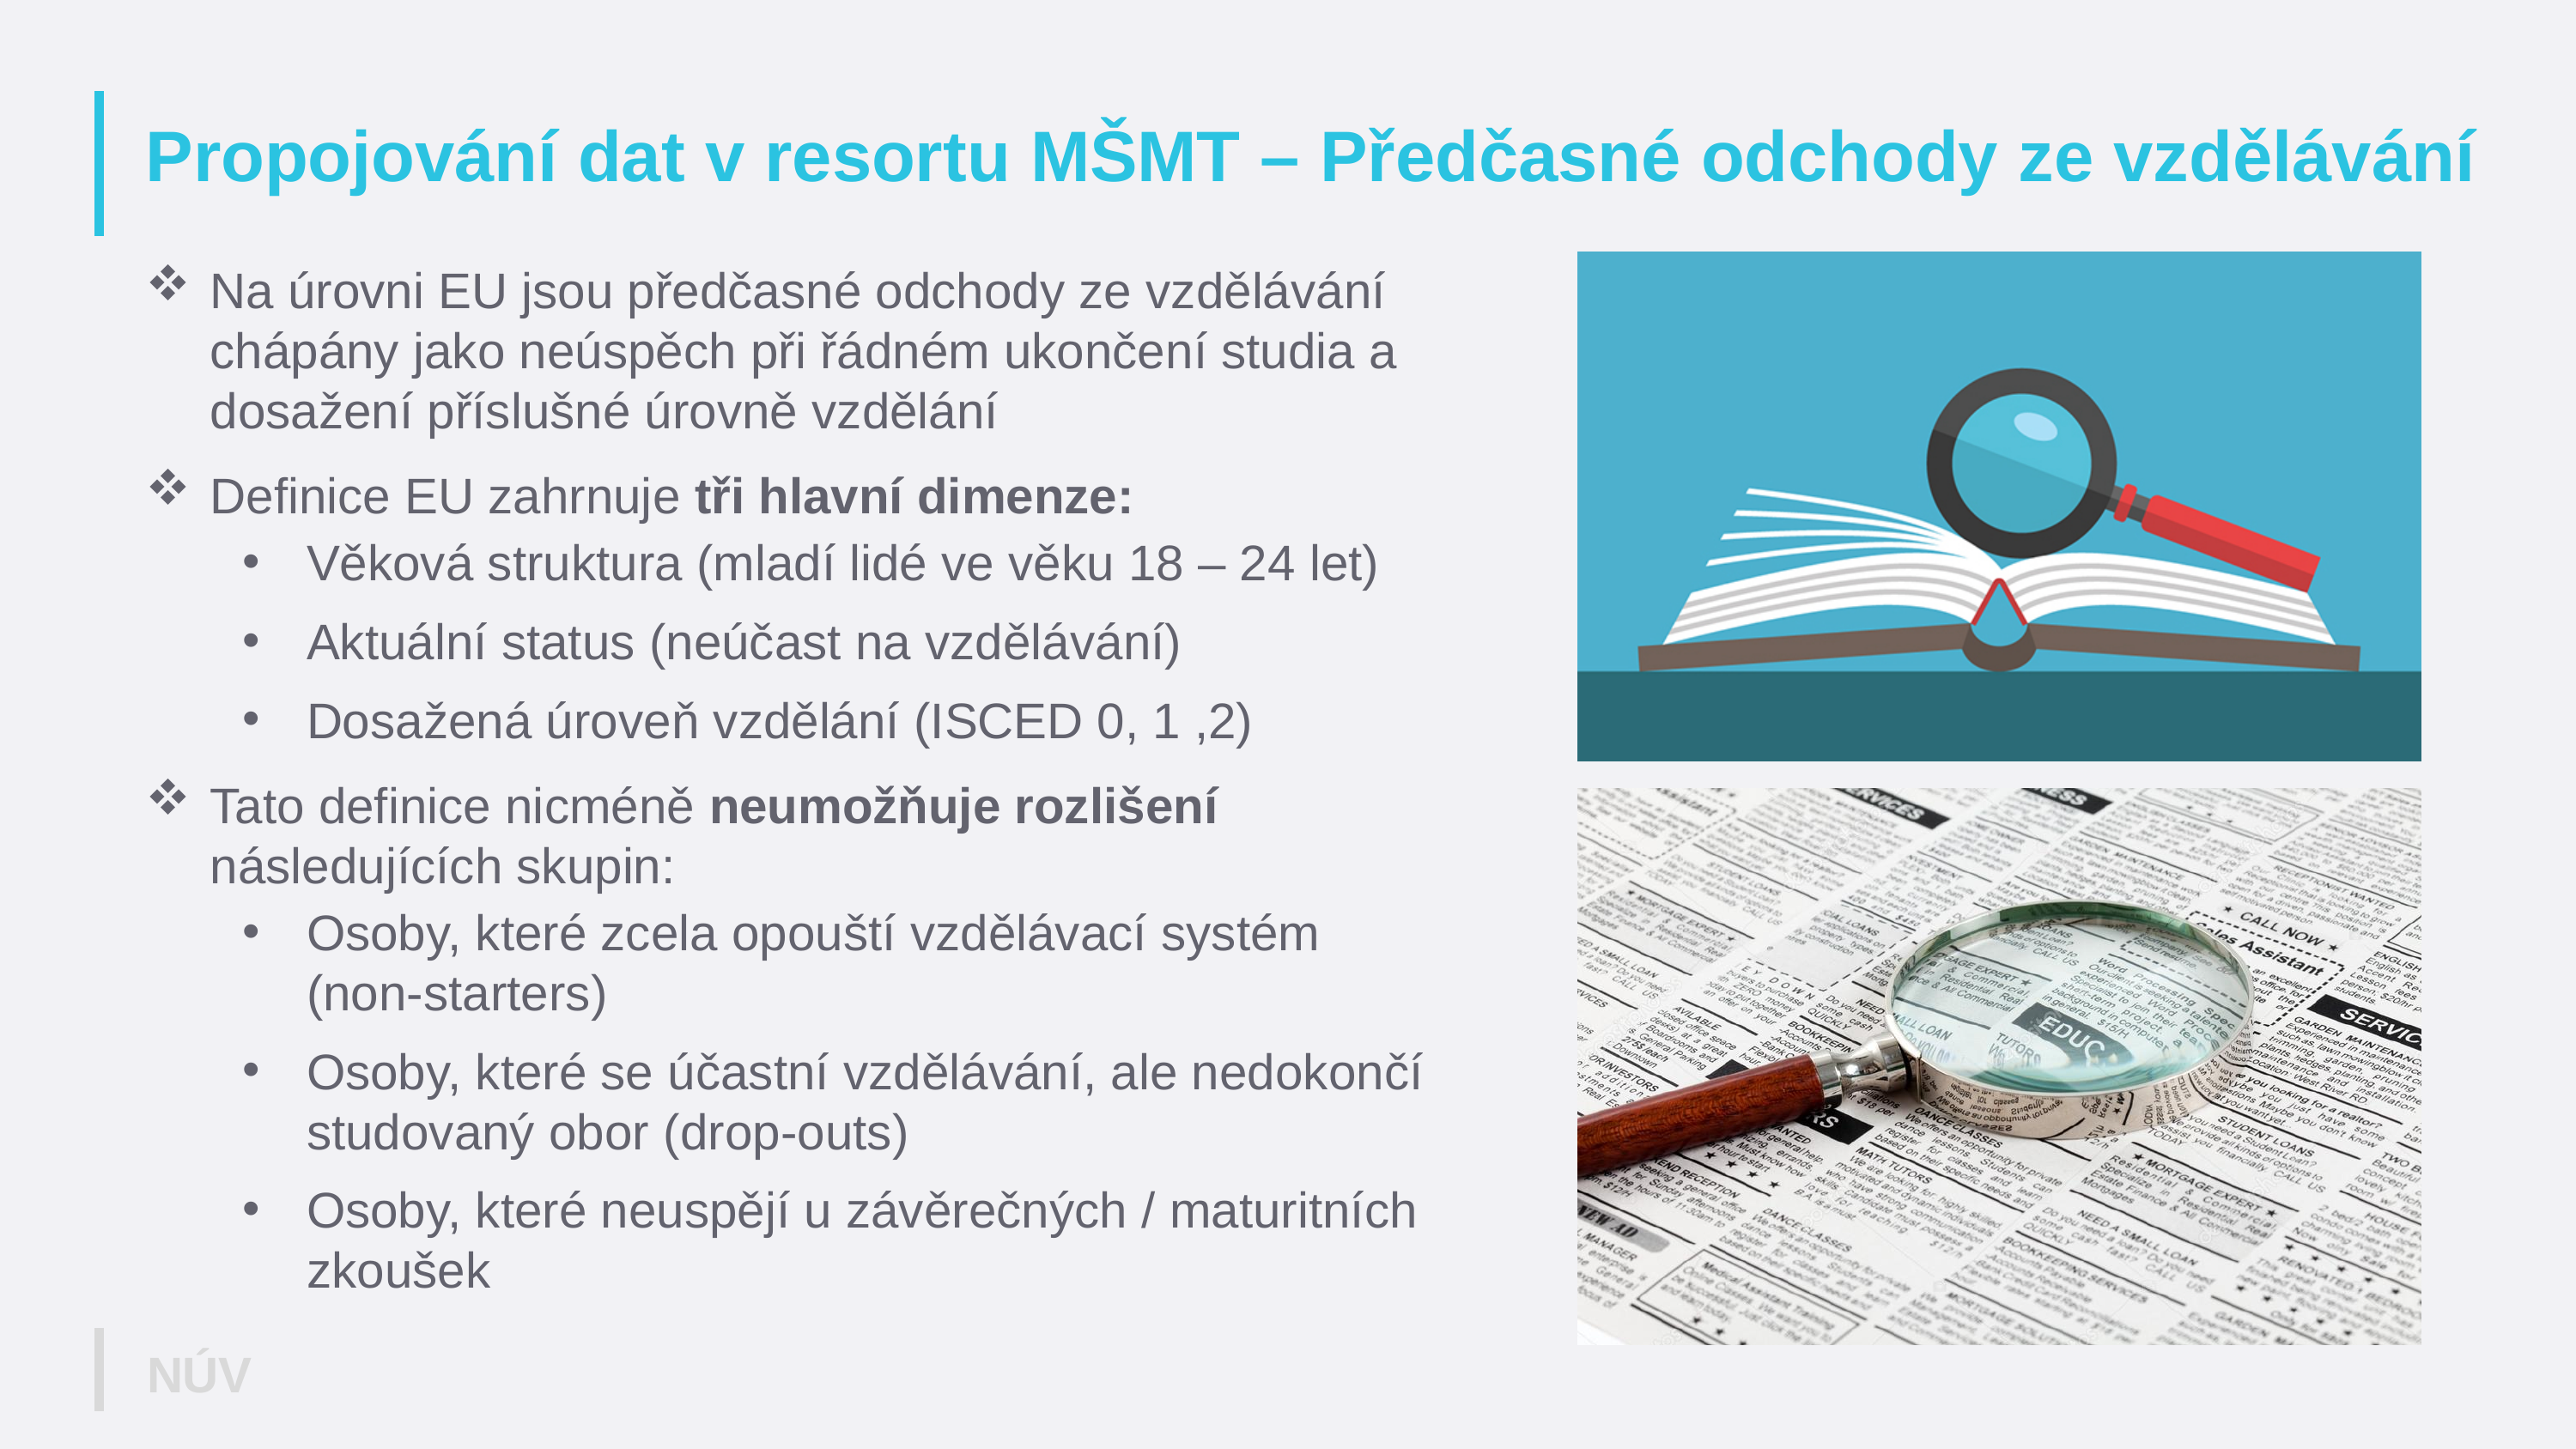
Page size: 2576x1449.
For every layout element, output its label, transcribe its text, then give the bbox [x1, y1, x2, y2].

picture [1577, 252, 2421, 761]
text_box Na úrovni EU jsou předčasné odchody ze vzdělávání chápány jako neúspěch při řádném ukončení studia a dosažení příslušné úrovně vzdělání Definice EU zahrnuje tři hlavní dimenze: Věková struktura (mladí lidé ve věku 18 – 24 let) Aktuální status (neúčast na vzdělávání) Dosažená úroveň vzdělání (ISCED 0, 1 ,2) Tato definice nicméně neumožňuje rozlišení následujících skupin: Osoby, které zcela opouští vzdělávací systém (non-starters) Osoby, které se účastní vzdělávání, ale nedokončí studovaný obor (drop-outs) Osoby, které neuspějí u závěrečných / maturitních zkoušek [132, 252, 1449, 1305]
title Propojování dat v resortu MŠMT – Předčasné odchody ze vzdělávání [132, 112, 2512, 282]
picture [1577, 788, 2421, 1345]
